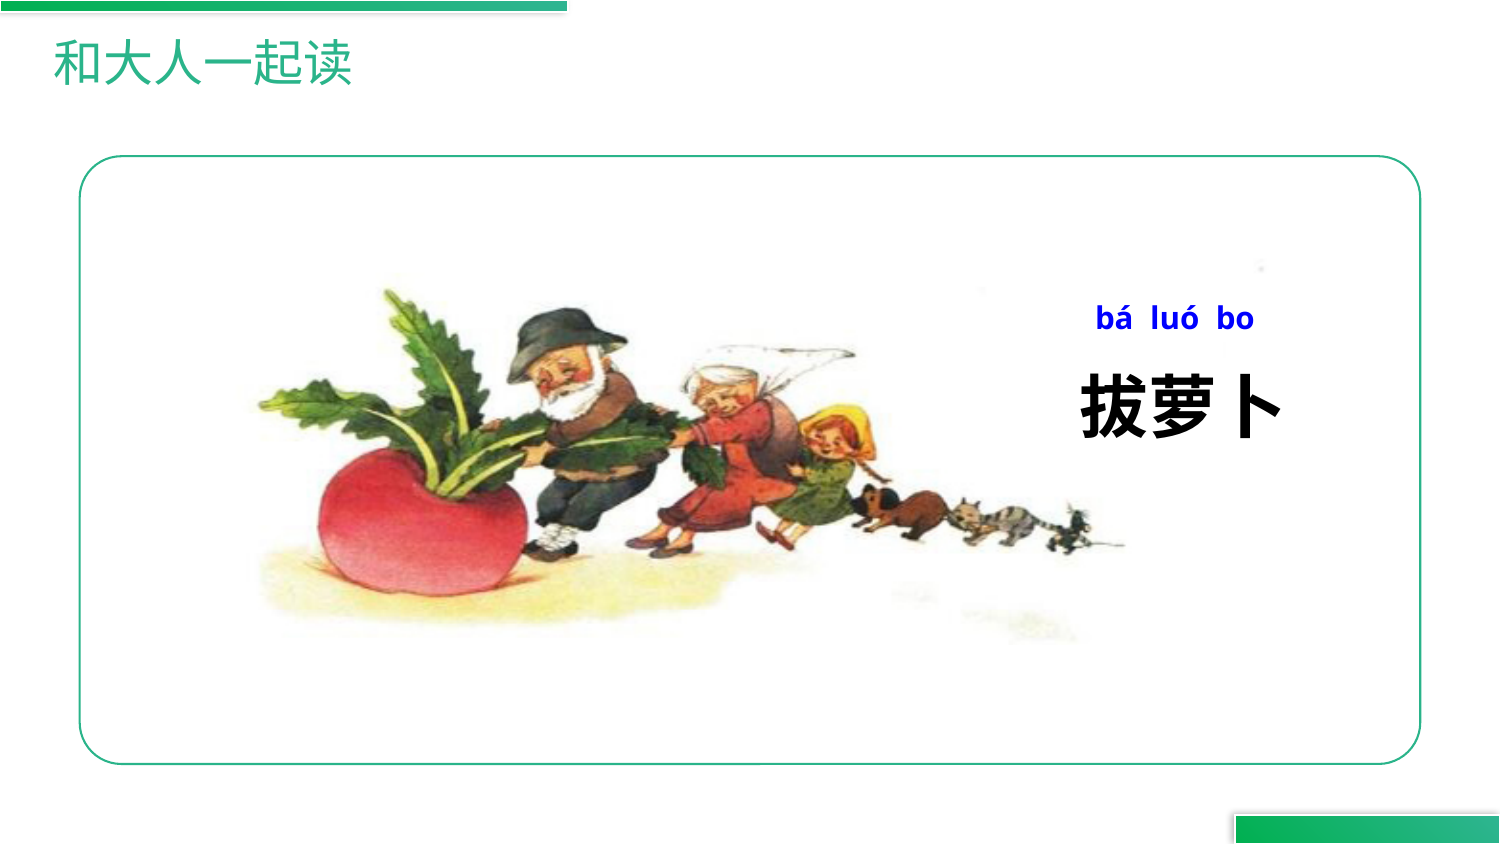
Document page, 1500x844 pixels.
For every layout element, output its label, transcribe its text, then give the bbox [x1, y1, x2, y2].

picture [127, 247, 1339, 645]
list 和大人一起读 [41, 32, 424, 94]
